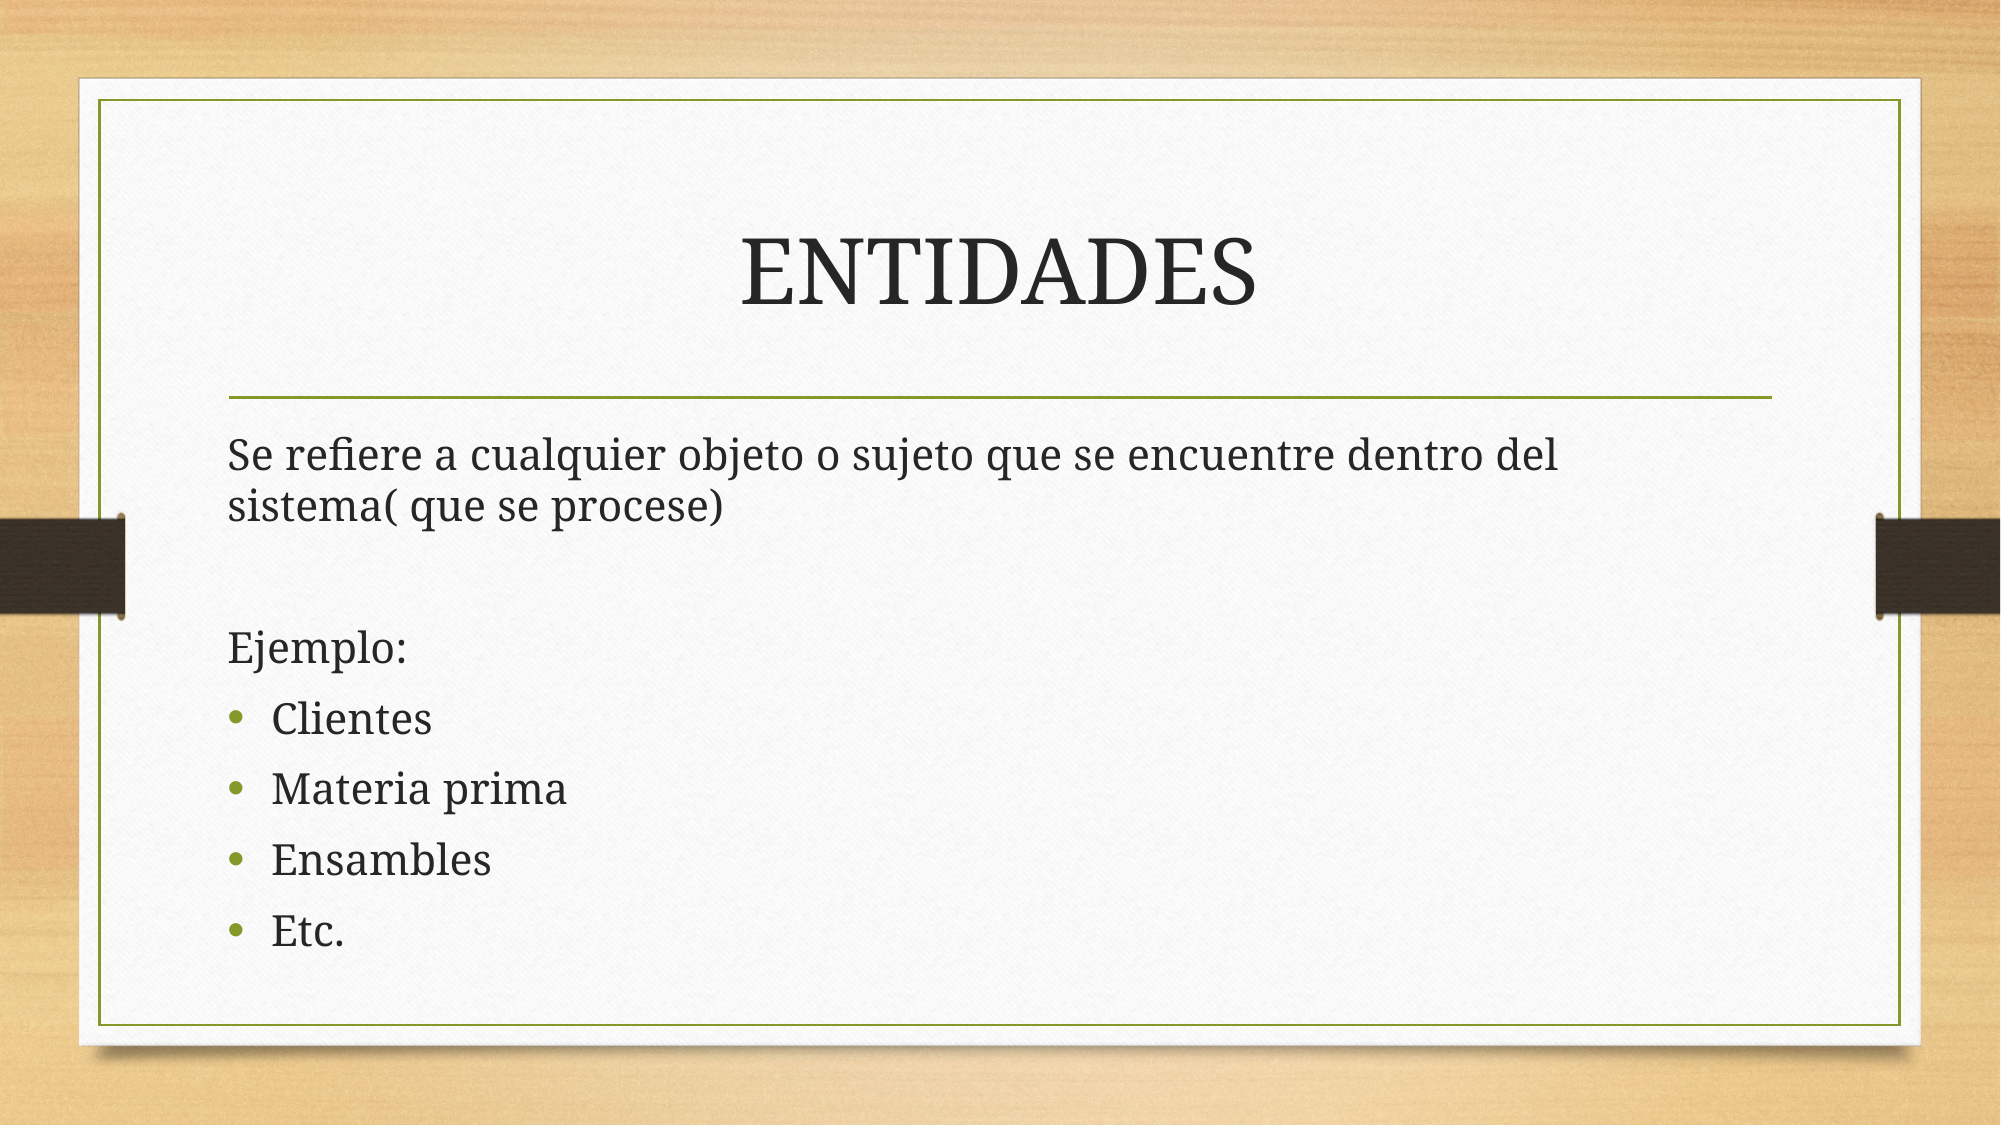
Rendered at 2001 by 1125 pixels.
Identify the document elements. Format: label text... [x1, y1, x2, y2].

title ENTIDADES [212, 161, 1788, 375]
picture [0, 0, 2001, 1125]
list Se refiere a cualquier objeto o sujeto que se encuentre dentro del sistema( que se procese) Ejemplo: Clientes Materia prima Ensambles Etc. [212, 419, 1788, 964]
